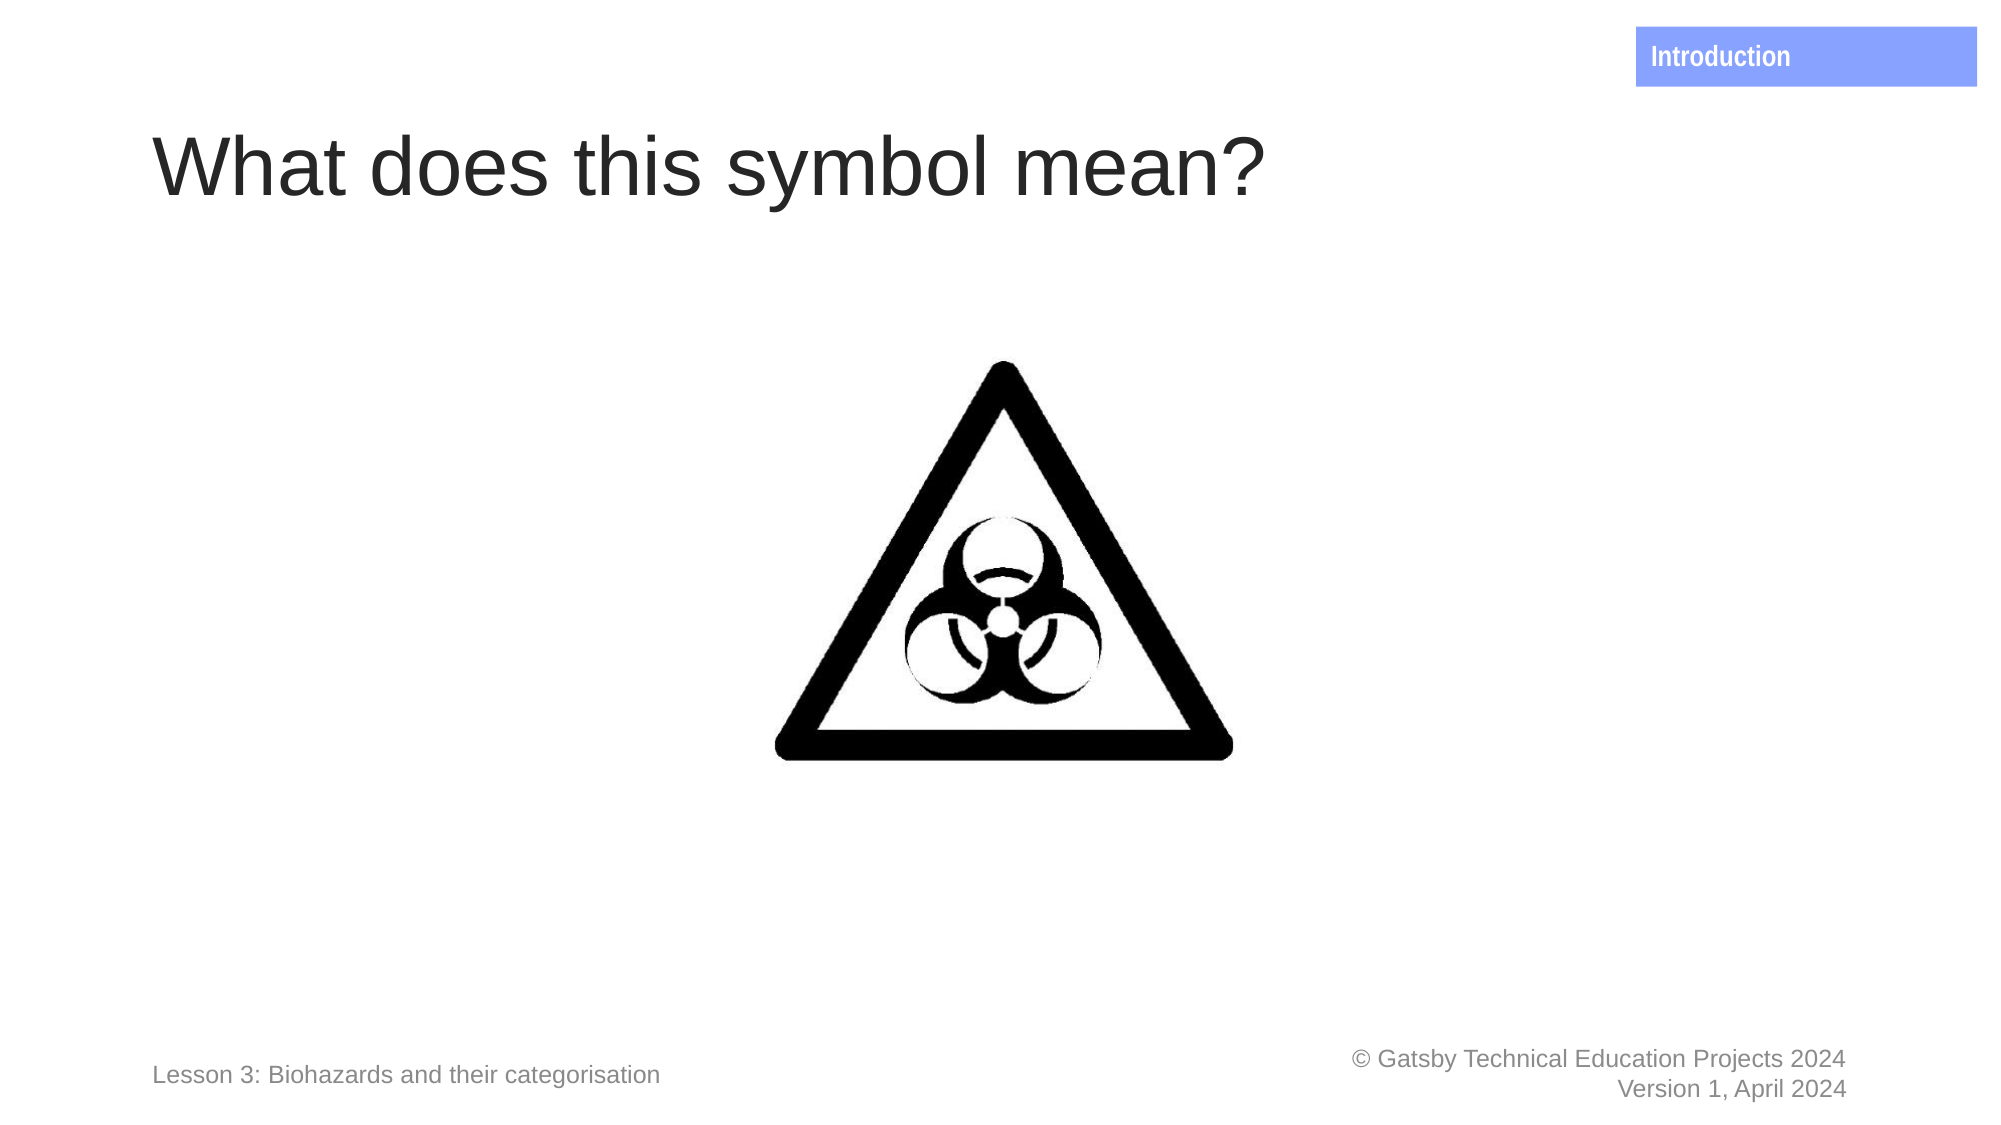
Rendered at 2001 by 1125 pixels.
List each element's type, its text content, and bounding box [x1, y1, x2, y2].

list Lesson 3: Biohazards and their categorisation [137, 1042, 829, 1103]
list Introduction [1636, 26, 1978, 87]
title What does this symbol mean? [137, 59, 1863, 278]
picture [758, 349, 1242, 776]
